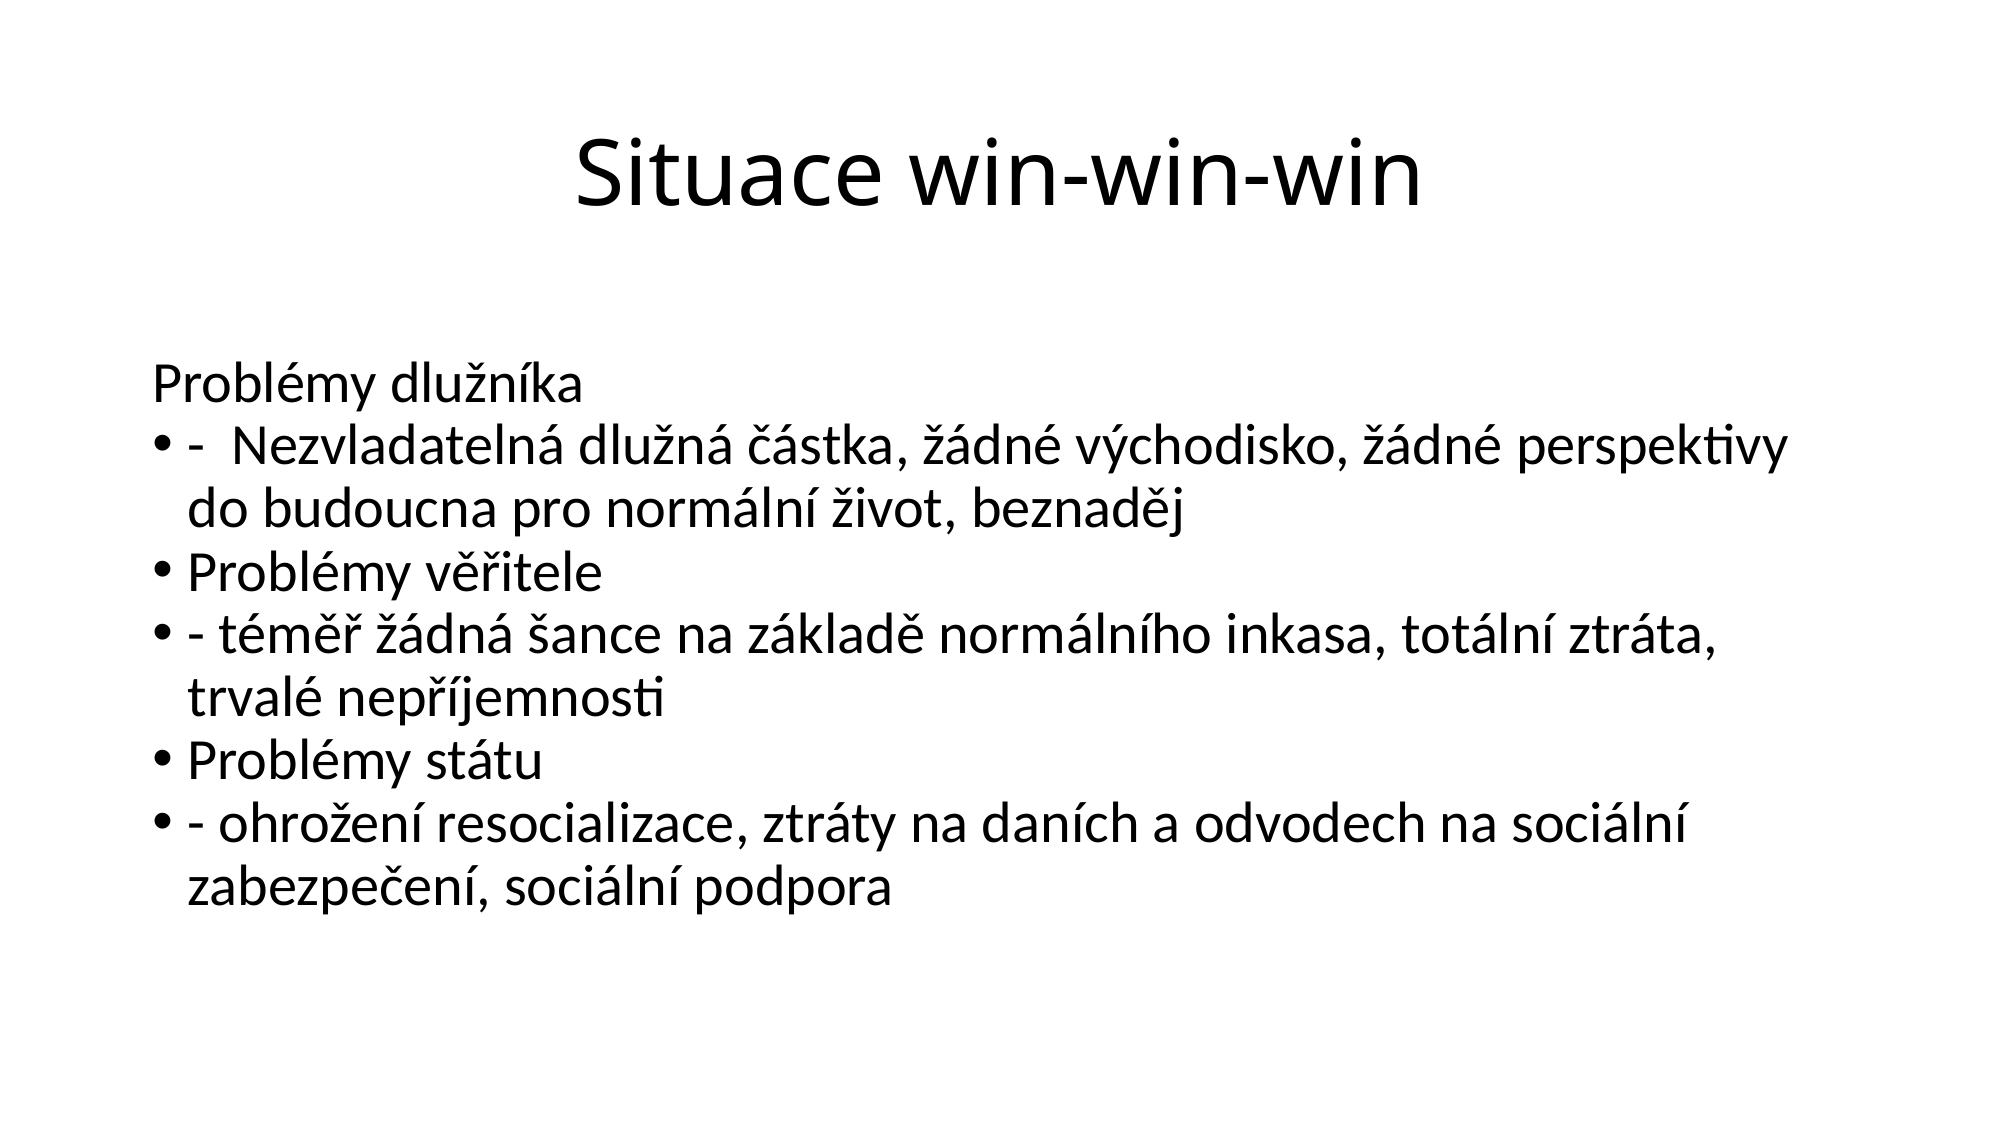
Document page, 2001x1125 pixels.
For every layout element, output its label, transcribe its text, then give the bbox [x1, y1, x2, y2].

text_box Problémy dlužníka - Nezvladatelná dlužná částka, žádné východisko, žádné perspektivy do budoucna pro normální život, beznaděj Problémy věřitele - téměř žádná šance na základě normálního inkasa, totální ztráta, trvalé nepříjemnosti Problémy státu - ohrožení resocializace, ztráty na daních a odvodech na sociální zabezpečení, sociální podpora [137, 299, 1863, 1014]
text_box Situace win-win-win [137, 59, 1863, 278]
